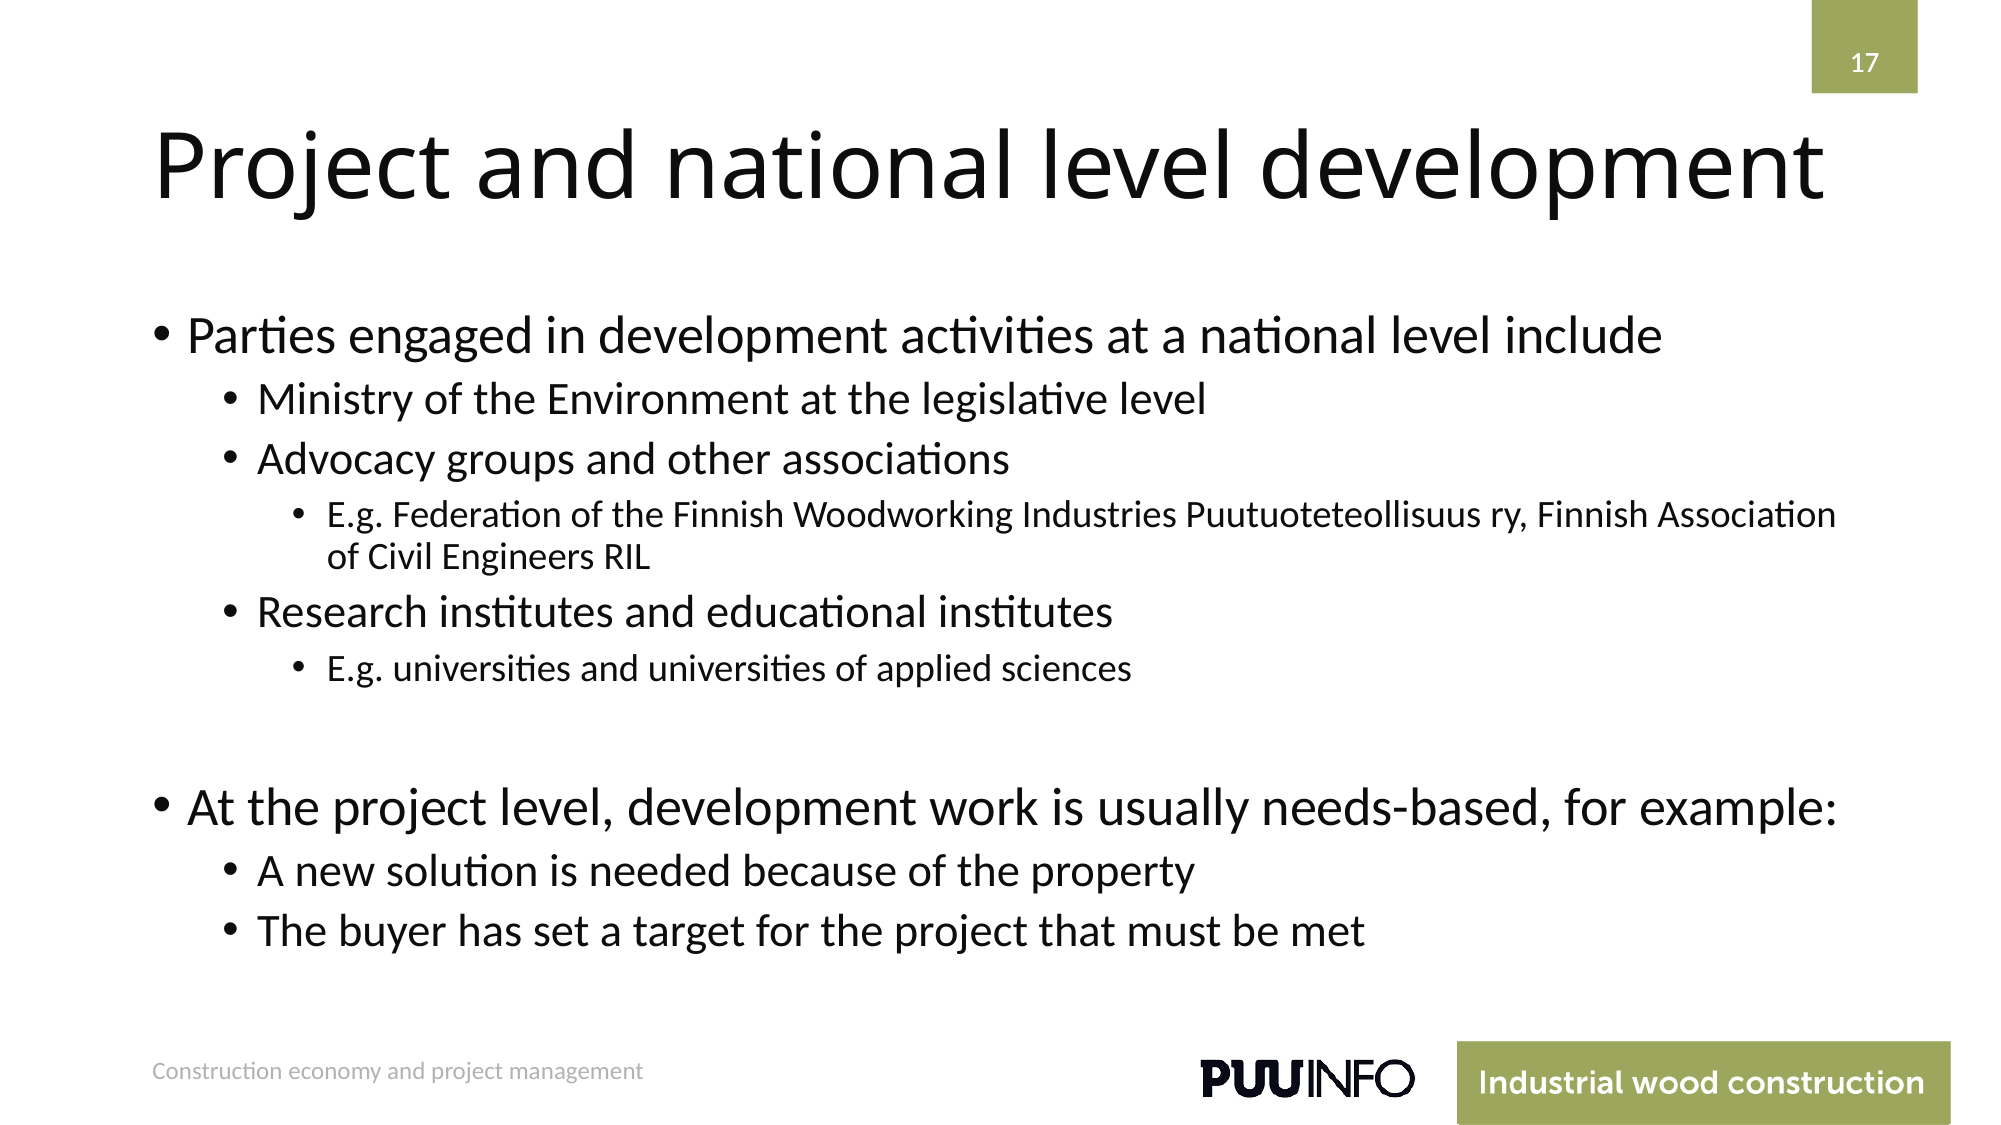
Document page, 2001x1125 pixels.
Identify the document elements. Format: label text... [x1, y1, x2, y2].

title Project and national level development [137, 59, 1863, 278]
slide_number 17 [1811, 29, 1918, 93]
footer Construction economy and project management [137, 1039, 813, 1100]
picture [0, 0, 2000, 1125]
list Parties engaged in development activities at a national level include Ministry of the Environment at the legislative level Advocacy groups and other associations E.g. Federation of the Finnish Woodworking Industries Puutuoteteollisuus ry, Finnish Association of Civil Engineers RIL Research institutes and educational institutes E.g. universities and universities of applied sciences At the project level, development work is usually needs-based, for example: A new solution is needed because of the property The buyer has set a target for the project that must be met [137, 299, 1863, 1014]
